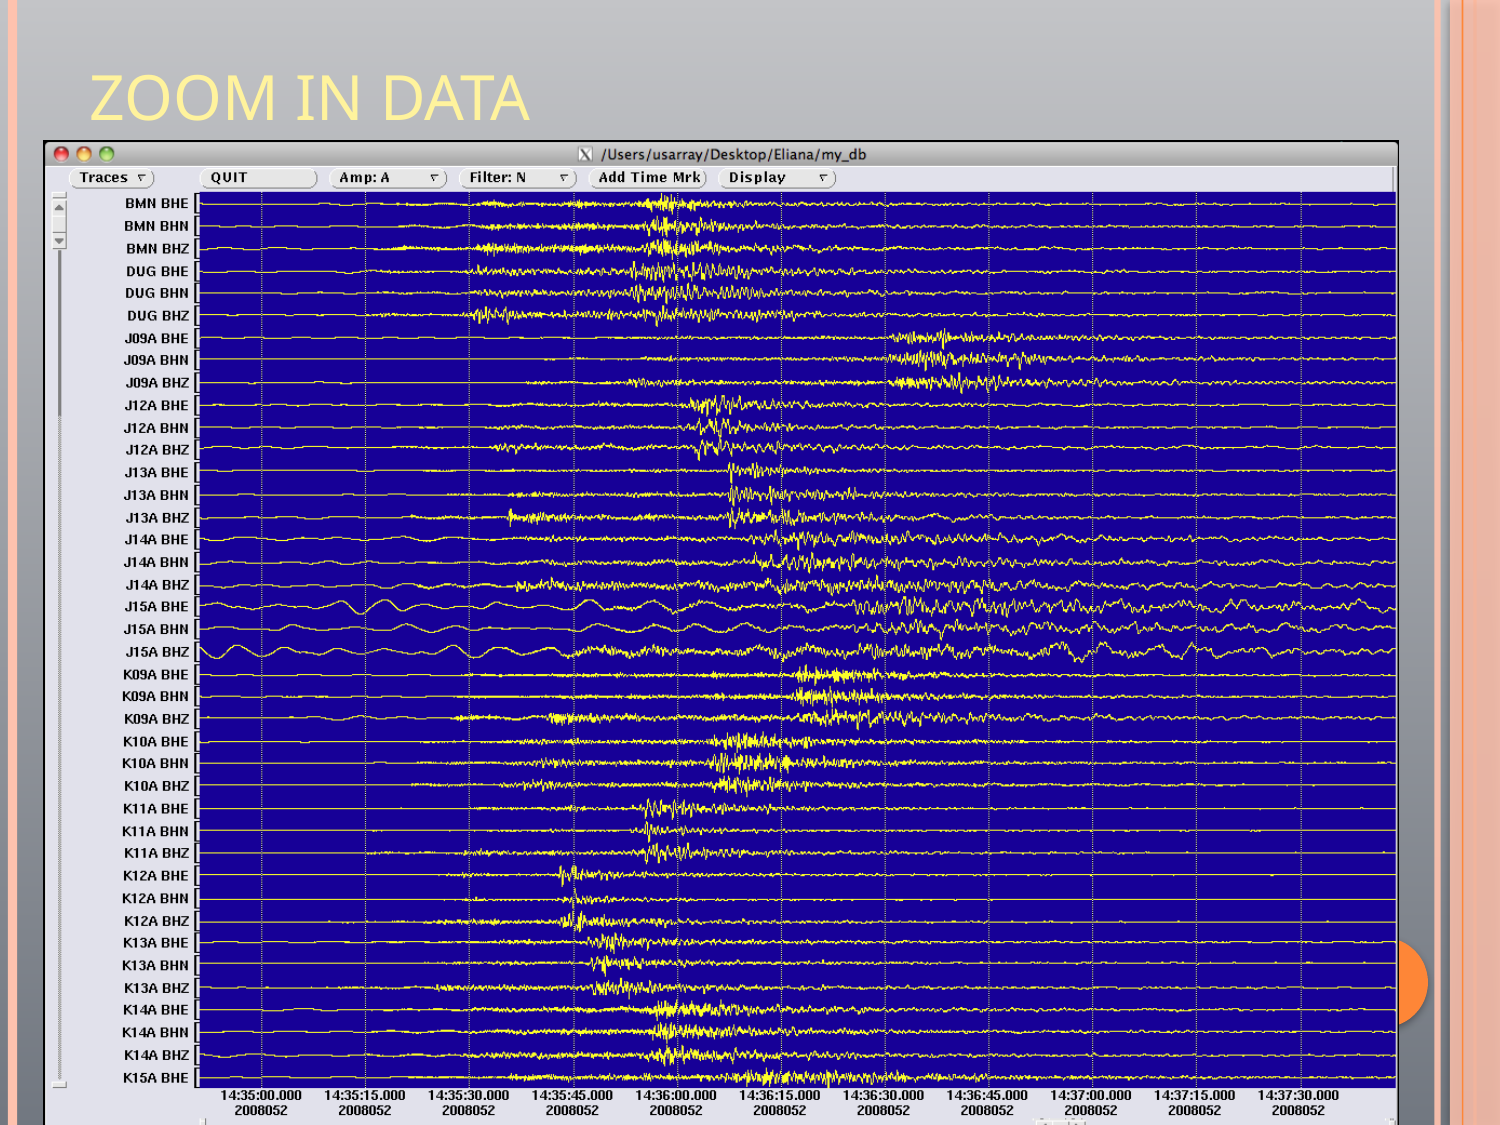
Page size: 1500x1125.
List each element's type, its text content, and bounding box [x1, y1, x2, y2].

title Zoom in data [75, 48, 1300, 137]
picture [42, 139, 1399, 1125]
